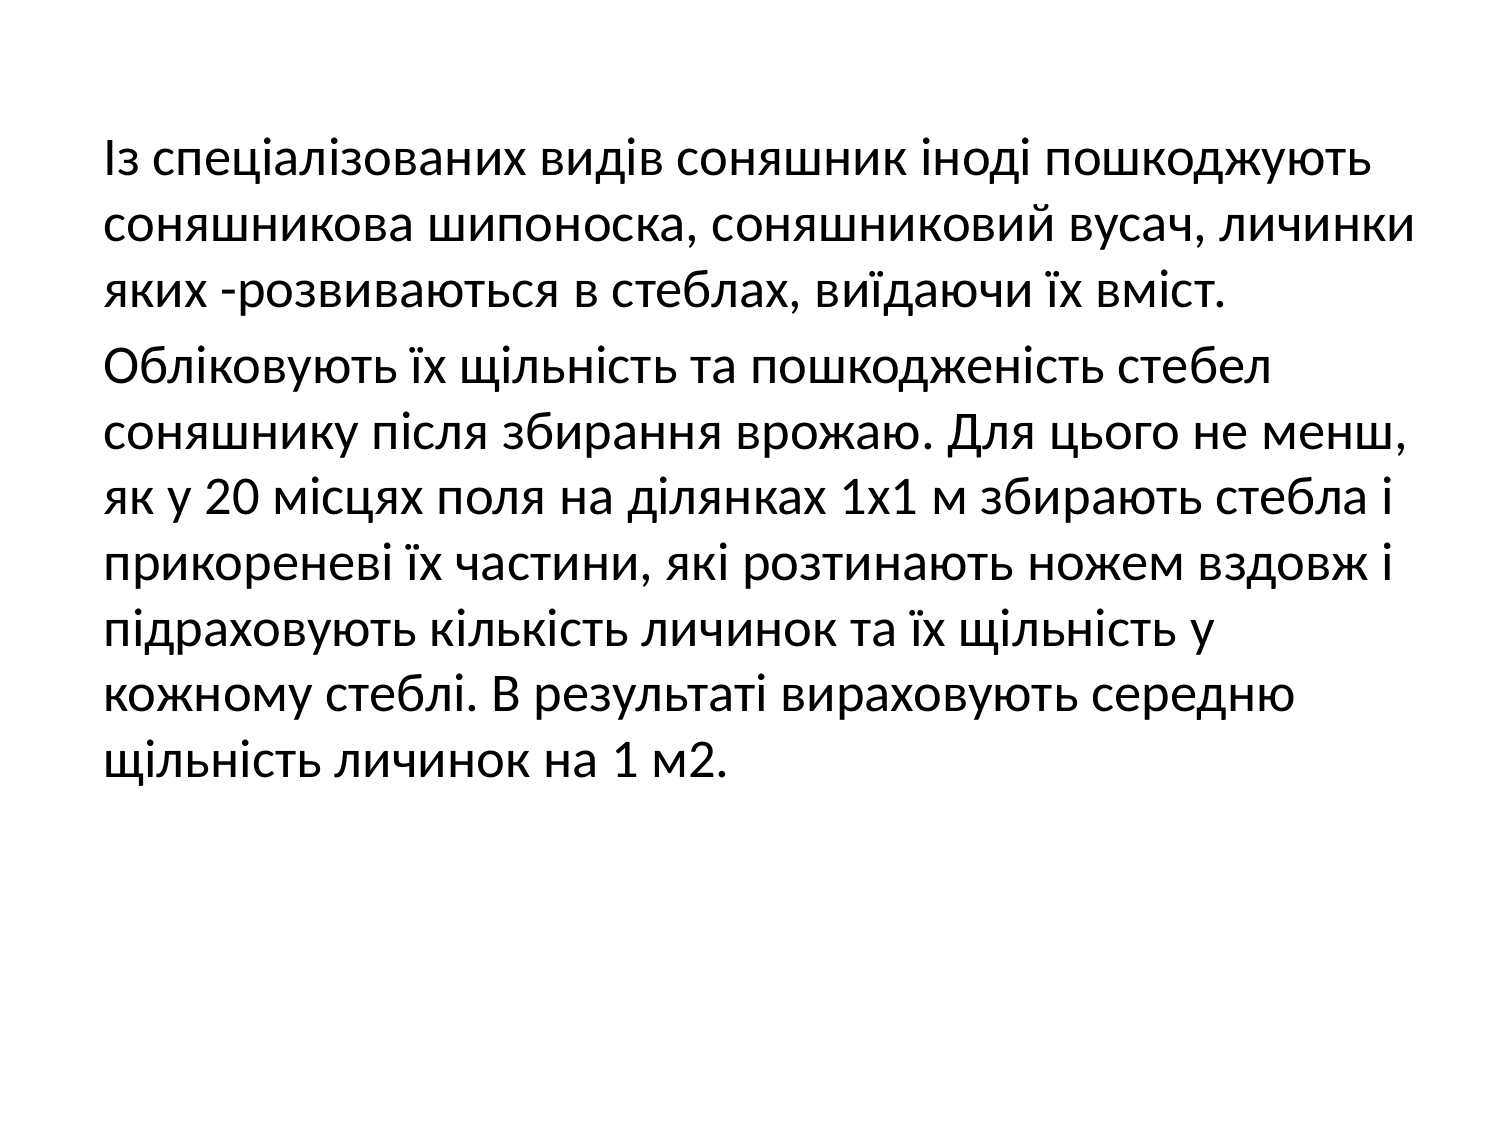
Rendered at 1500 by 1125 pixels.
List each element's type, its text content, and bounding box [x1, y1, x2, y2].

list Із спеціалізованих видів соняшник іноді пошкоджують соняшникова шипоноска, соняшниковий вусач, личинки яких -розвиваються в стеблах, виїдаючи їх вміст. Обліковують їх щільність та пошкодженість стебел соняшнику після збирання врожаю. Для цього не менш, як у 20 місцях поля на ділянках 1x1 м збирають стебла і прикореневі їх частини, які розтинають ножем вздовж і підраховують кількість личинок та їх щільність у кожному стеблі. В результаті вираховують середню щільність личинок на 1 м2. [88, 113, 1439, 857]
